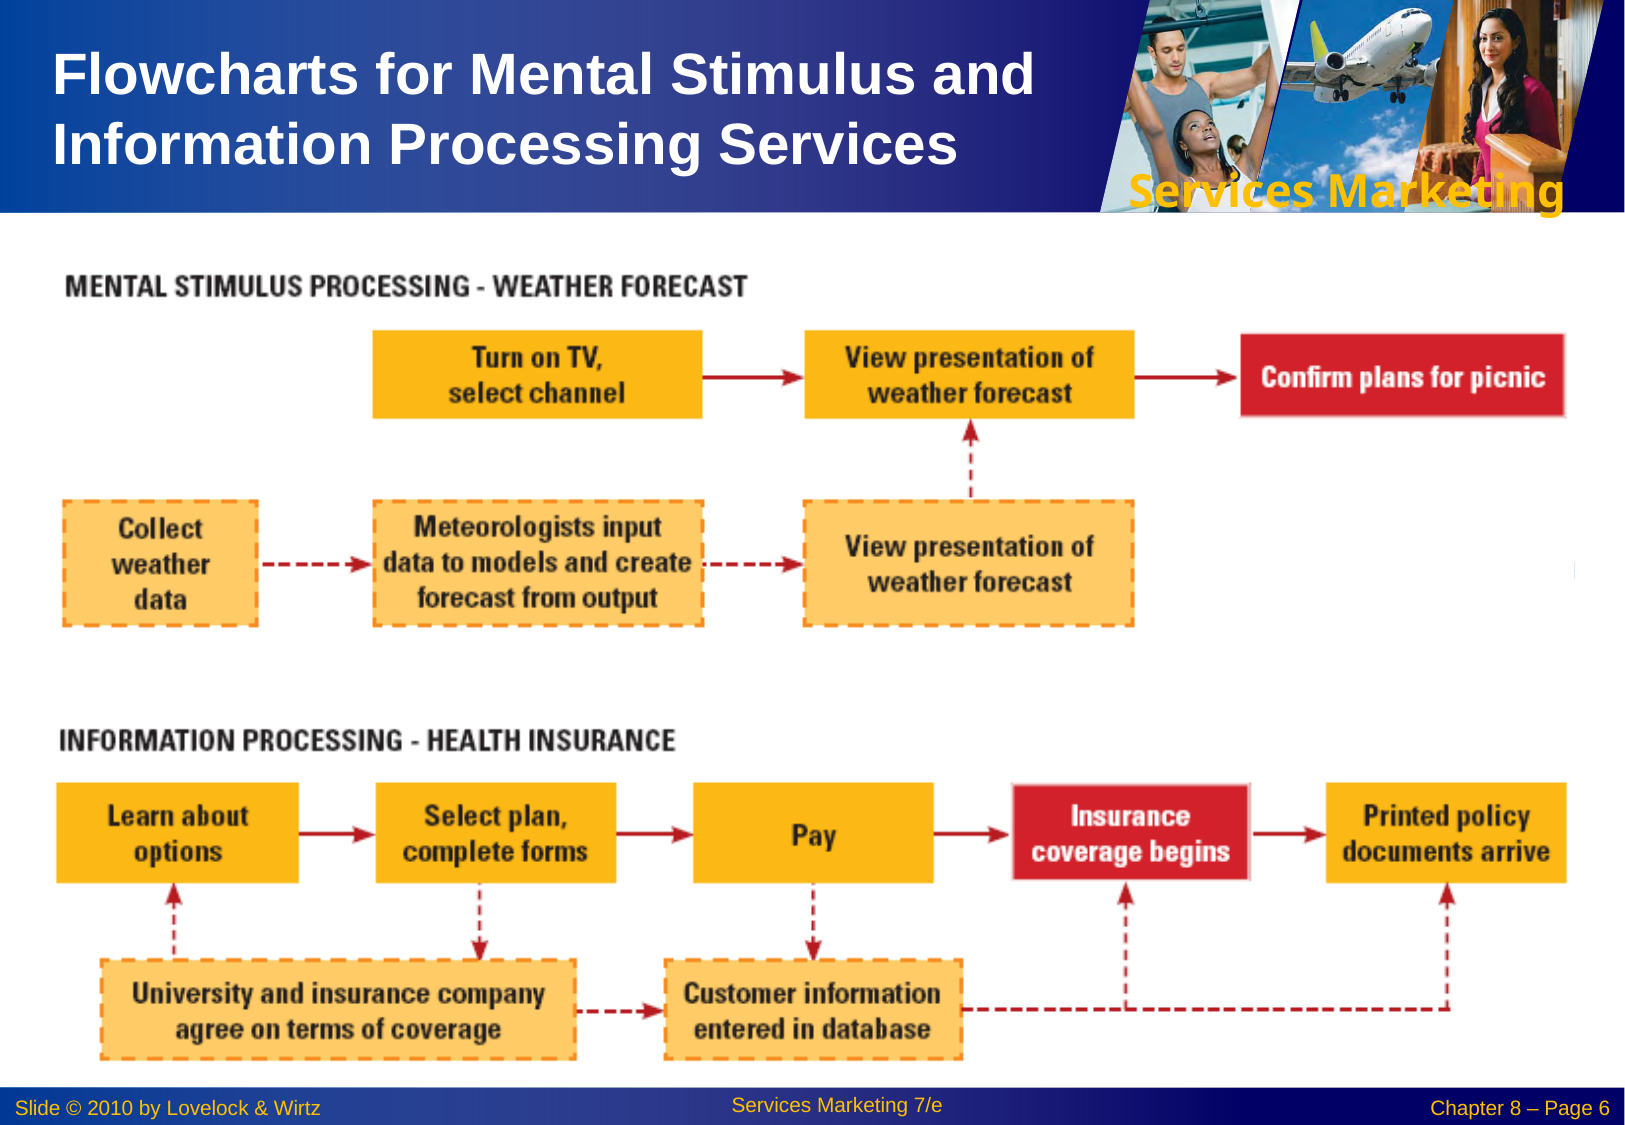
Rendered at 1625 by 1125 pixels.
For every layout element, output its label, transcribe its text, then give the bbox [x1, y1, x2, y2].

picture [1546, 187, 1556, 202]
title Flowcharts for Mental Stimulus and Information Processing Services [36, 37, 1088, 176]
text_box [49, 252, 1575, 676]
picture [1162, 186, 1172, 192]
picture [1100, 0, 1604, 213]
picture [49, 712, 1575, 1078]
